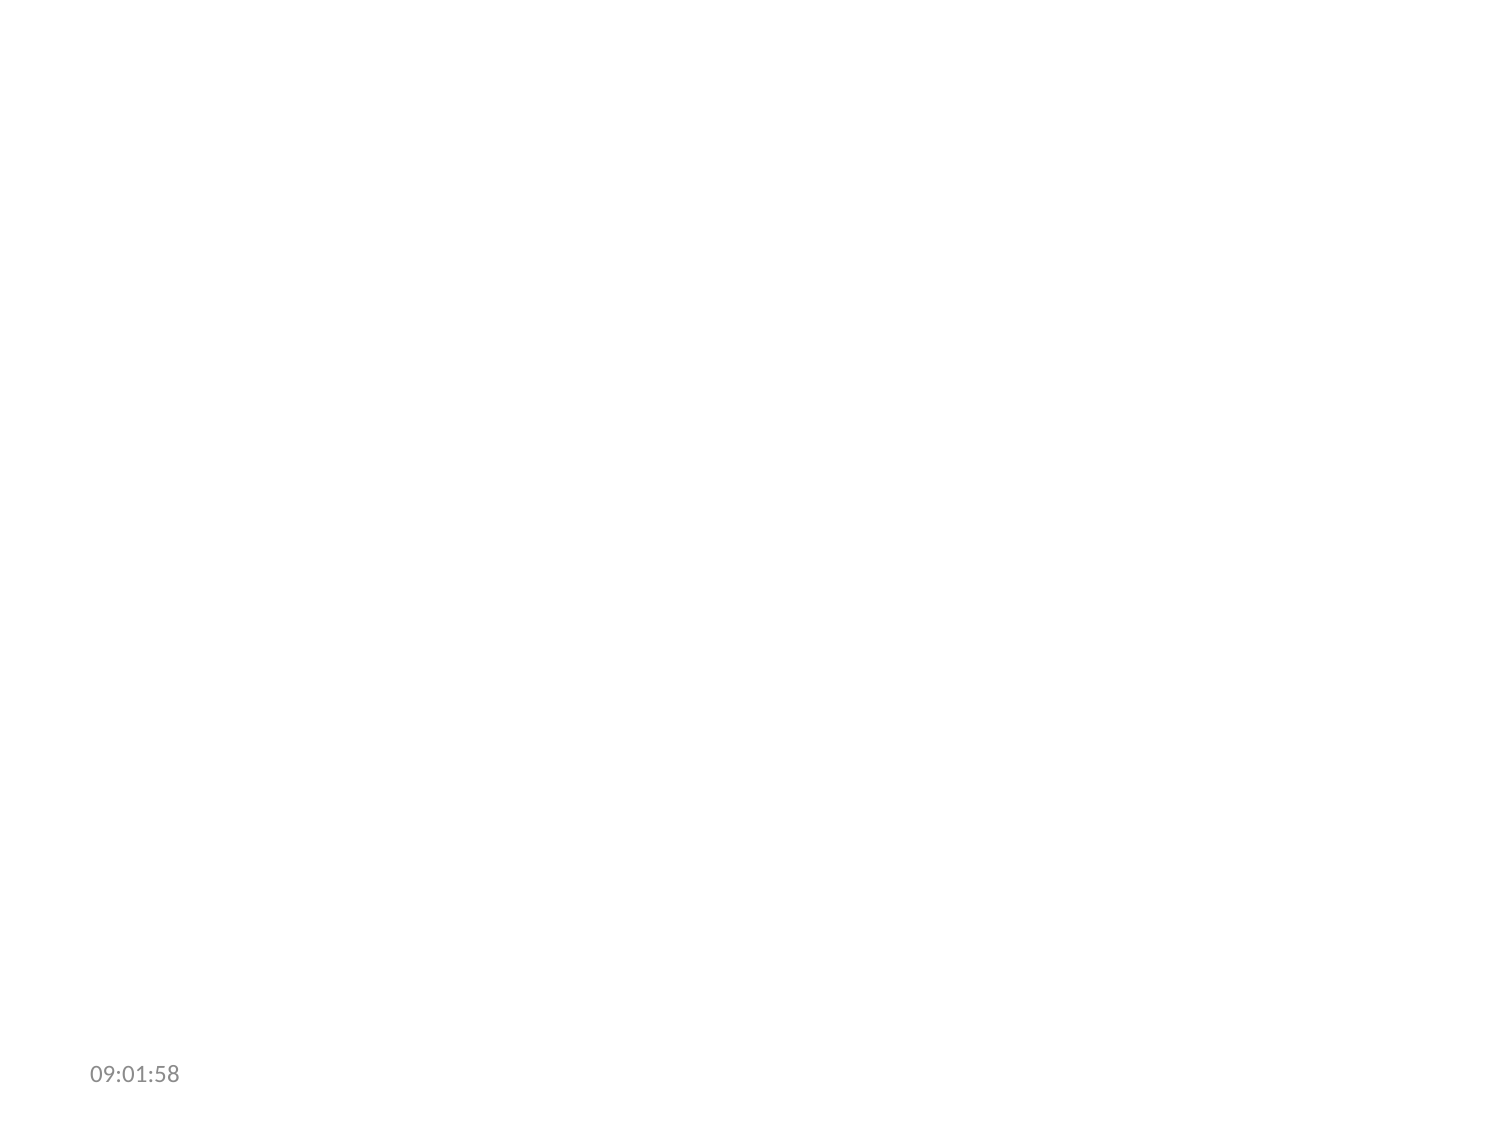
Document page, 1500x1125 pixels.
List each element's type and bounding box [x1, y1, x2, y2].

slide_number [75, 1042, 425, 1103]
